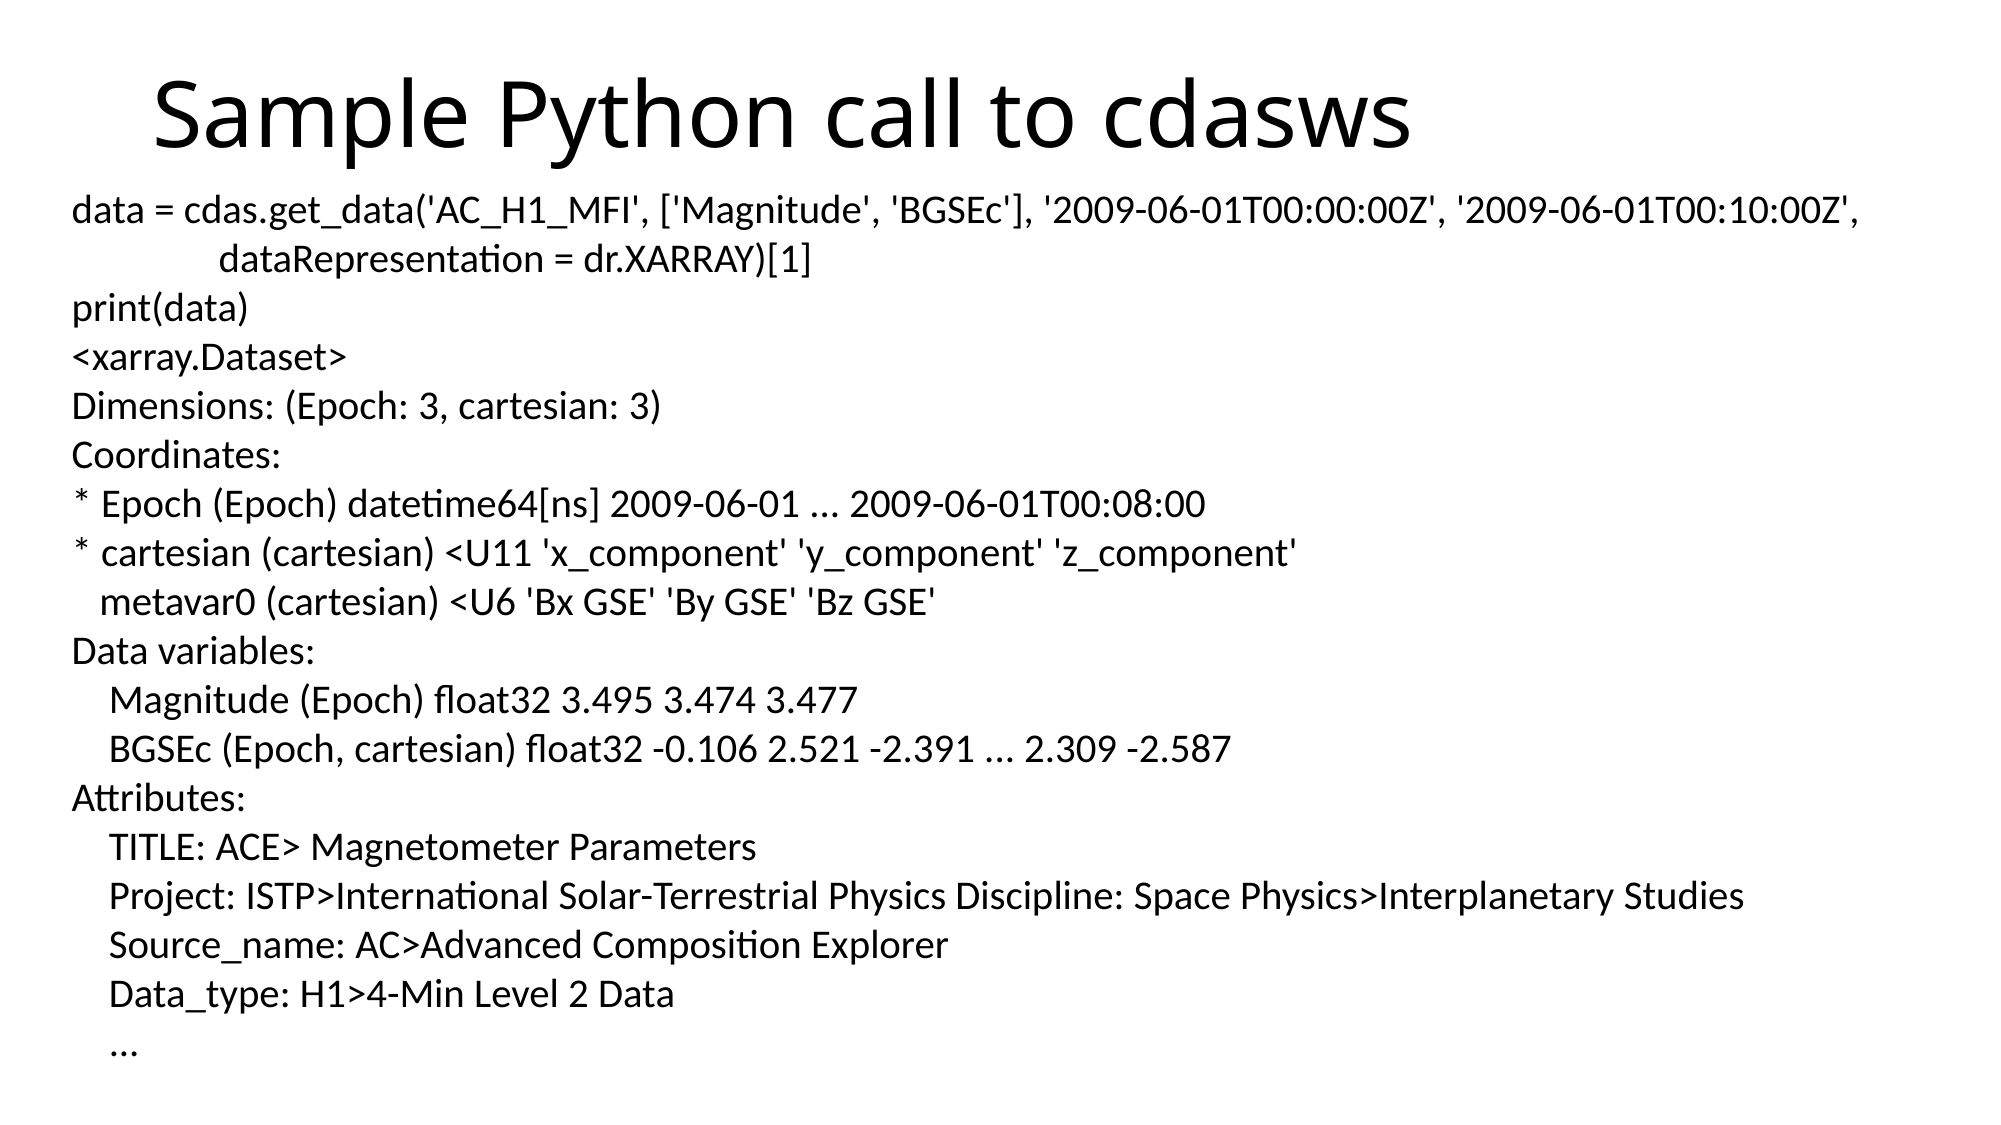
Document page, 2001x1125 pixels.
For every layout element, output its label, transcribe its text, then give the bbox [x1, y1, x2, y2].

title Sample Python call to cdasws [137, 59, 1863, 174]
list data = cdas.get_data('AC_H1_MFI', ['Magnitude', 'BGSEc'], '2009-06-01T00:00:00Z', '2009-06-01T00:10:00Z', dataRepresentation = dr.XARRAY)[1] print(data) <xarray.Dataset> Dimensions: (Epoch: 3, cartesian: 3) Coordinates: * Epoch (Epoch) datetime64[ns] 2009-06-01 ... 2009-06-01T00:08:00 * cartesian (cartesian) <U11 'x_component' 'y_component' 'z_component' metavar0 (cartesian) <U6 'Bx GSE' 'By GSE' 'Bz GSE' Data variables: Magnitude (Epoch) float32 3.495 3.474 3.477 BGSEc (Epoch, cartesian) float32 -0.106 2.521 -2.391 ... 2.309 -2.587 Attributes: TITLE: ACE> Magnetometer Parameters Project: ISTP>International Solar-Terrestrial Physics Discipline: Space Physics>Interplanetary Studies Source_name: AC>Advanced Composition Explorer Data_type: H1>4-Min Level 2 Data ... [56, 174, 1952, 1125]
